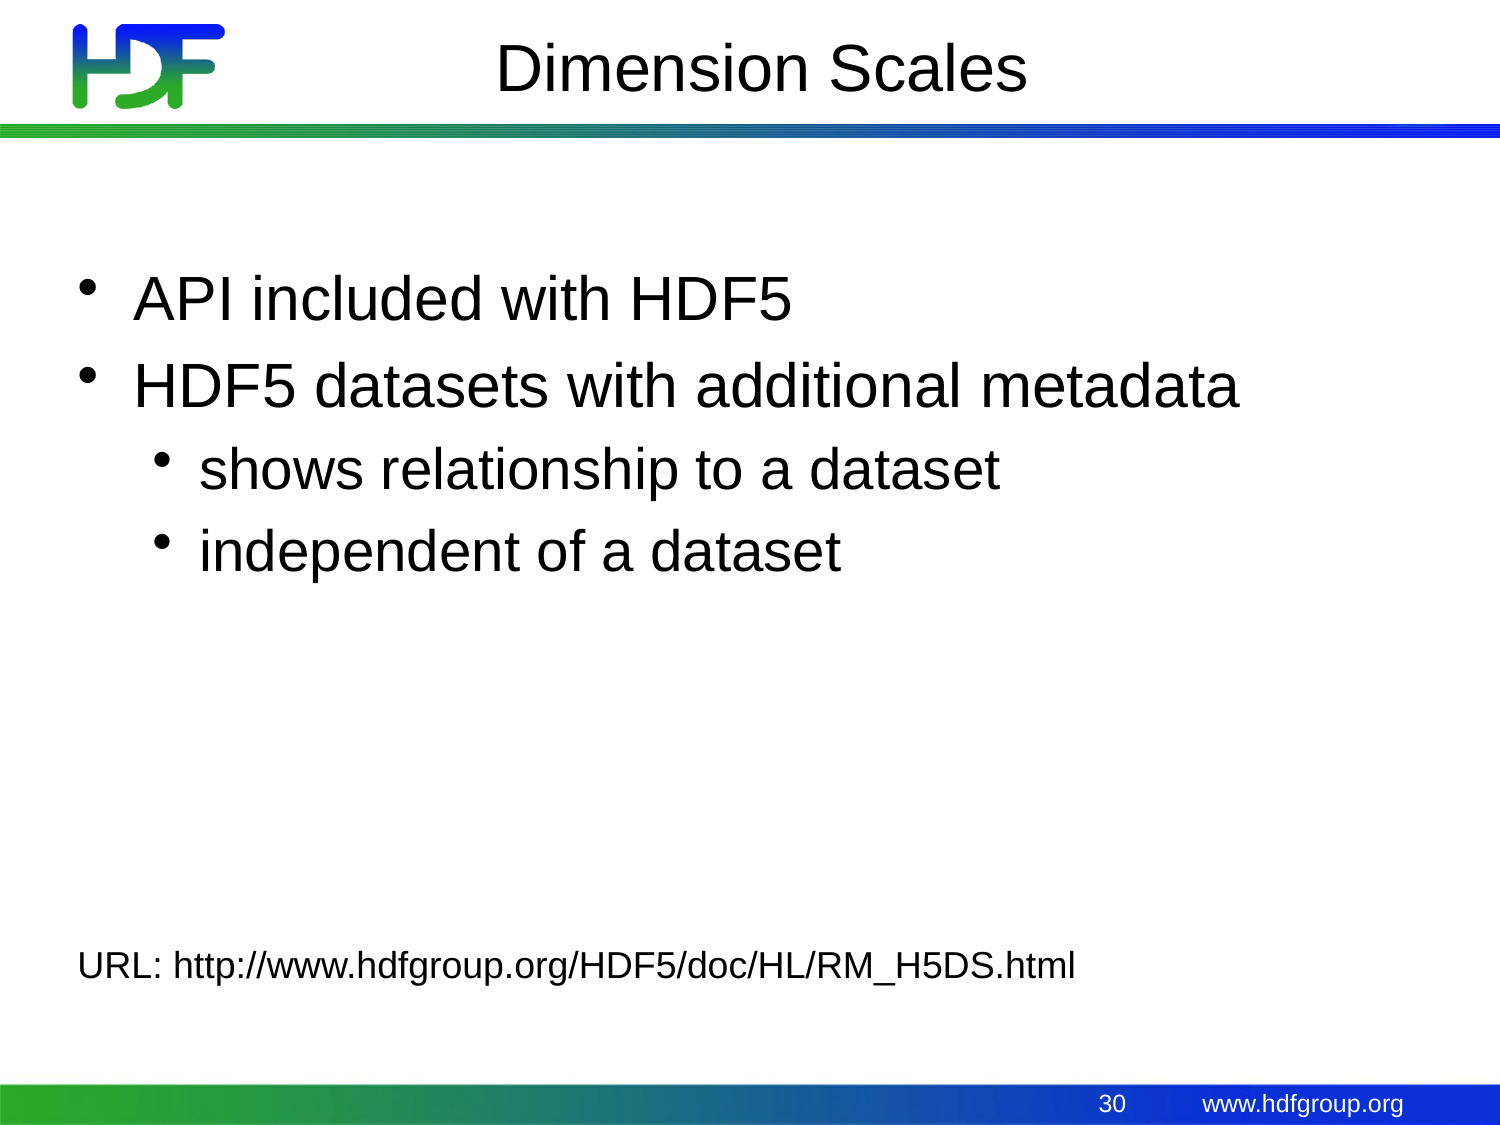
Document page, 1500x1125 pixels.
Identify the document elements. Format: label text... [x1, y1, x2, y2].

title Dimension Scales [187, 24, 1338, 113]
slide_number 30 [1049, 1087, 1176, 1125]
picture [0, 0, 1500, 1125]
list API included with HDF5 HDF5 datasets with additional metadata shows relationship to a dataset independent of a dataset URL: http://www.hdfgroup.org/HDF5/doc/HL/RM_H5DS.html [62, 162, 1451, 1063]
